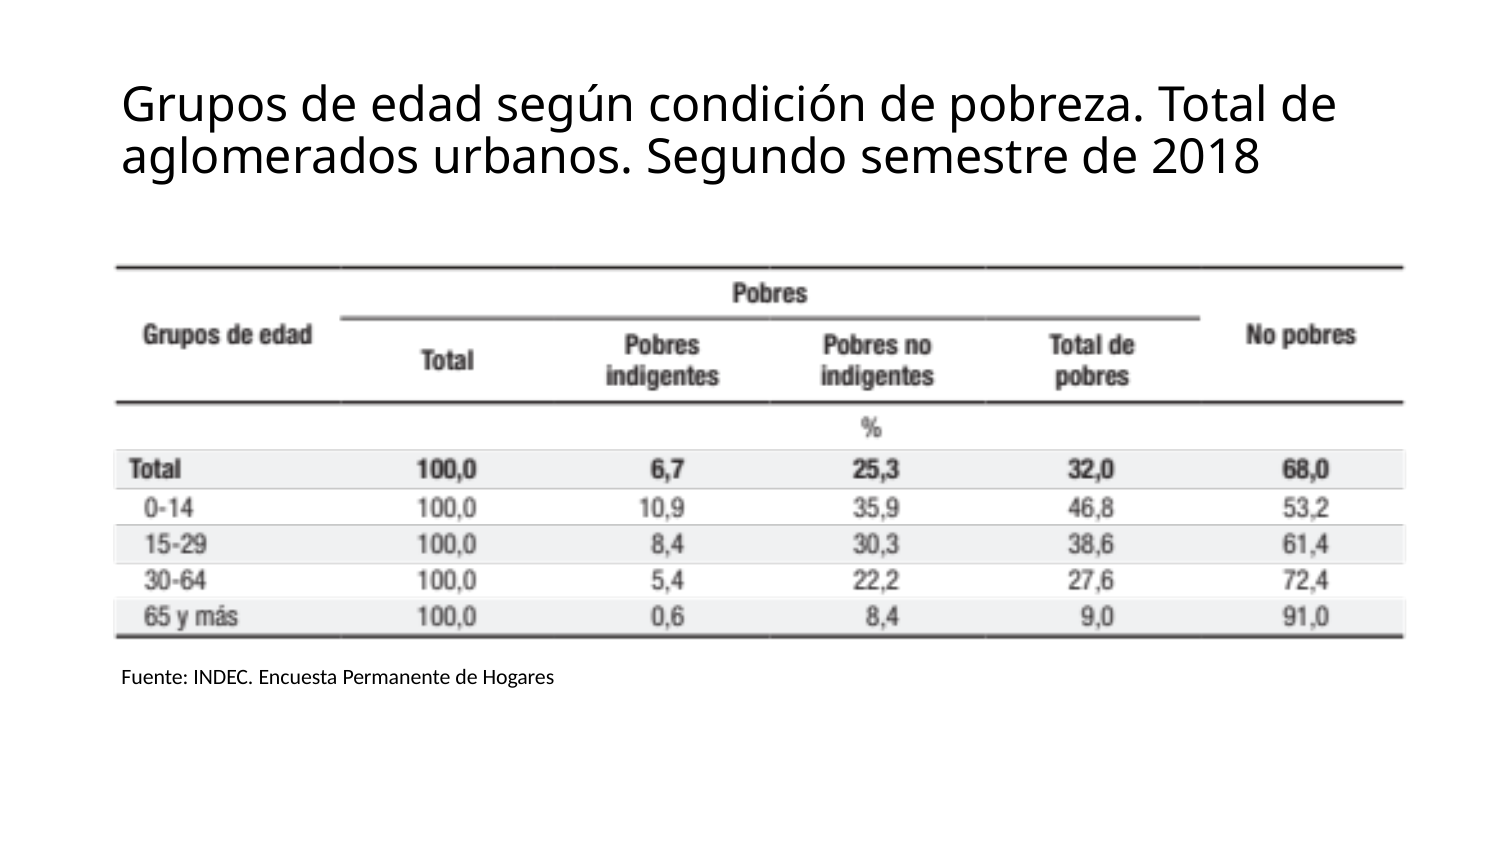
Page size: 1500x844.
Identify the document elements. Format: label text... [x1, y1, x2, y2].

title Grupos de edad según condición de pobreza. Total de aglomerados urbanos. Segundo semestre de 2018 [106, 50, 1401, 214]
text_box Fuente: INDEC. Encuesta Permanente de Hogares [106, 656, 750, 696]
picture [94, 249, 1427, 656]
